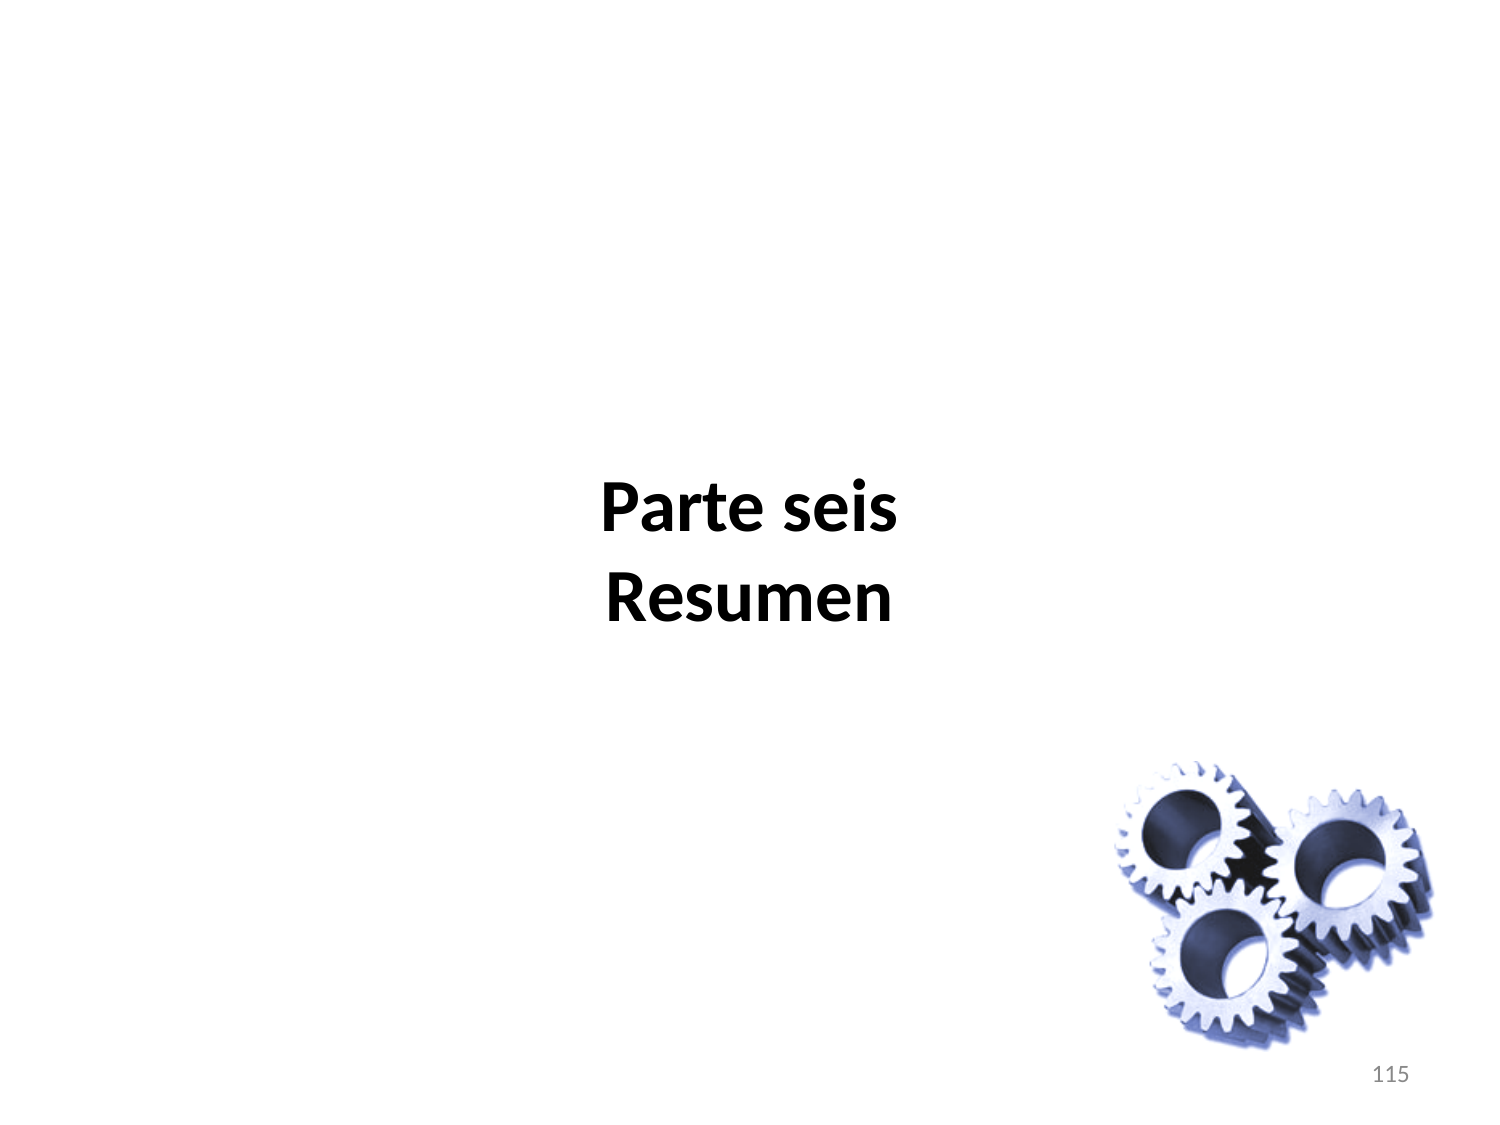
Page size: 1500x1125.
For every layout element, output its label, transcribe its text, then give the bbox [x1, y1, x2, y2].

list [1112, 761, 1436, 1052]
slide_number 115 [1074, 1042, 1425, 1103]
title Parte seis Resumen [75, 453, 1425, 641]
